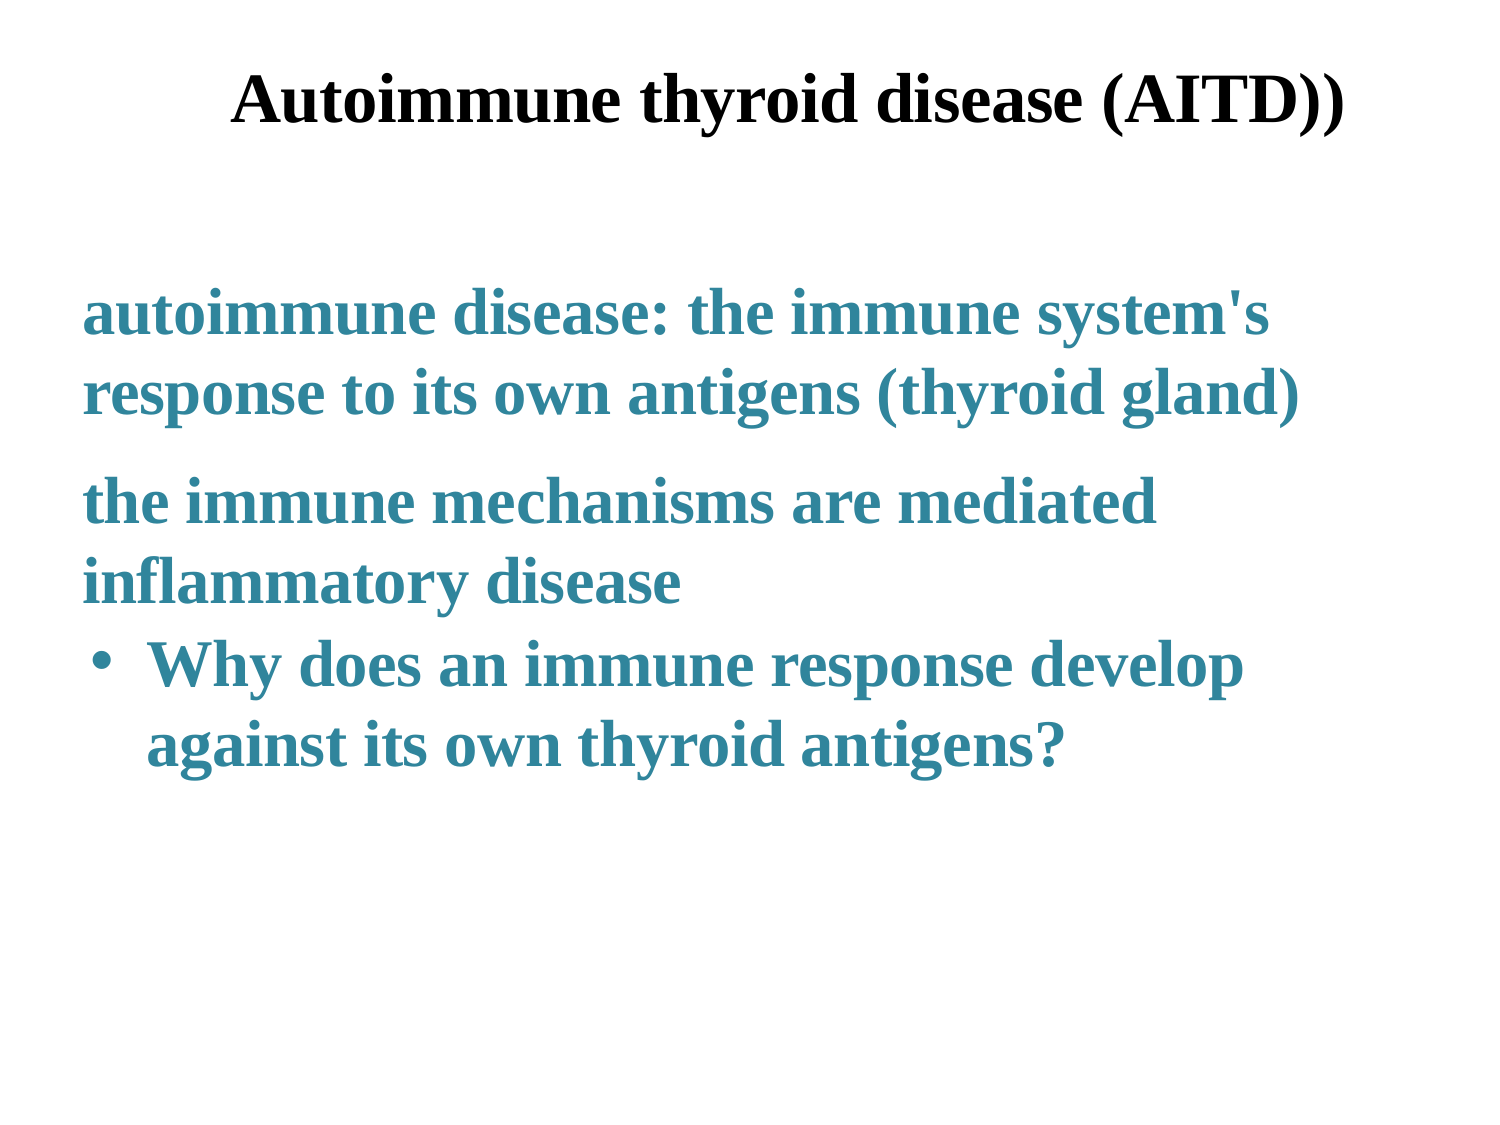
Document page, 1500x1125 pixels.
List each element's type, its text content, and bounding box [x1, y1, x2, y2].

title Autoimmune thyroid disease (AITD)) [68, 33, 1431, 240]
list autoimmune disease: the immune system's response to its own antigens (thyroid gland) the immune mechanisms are mediated inflammatory disease Why does an immune response develop against its own thyroid antigens? [82, 265, 1418, 906]
